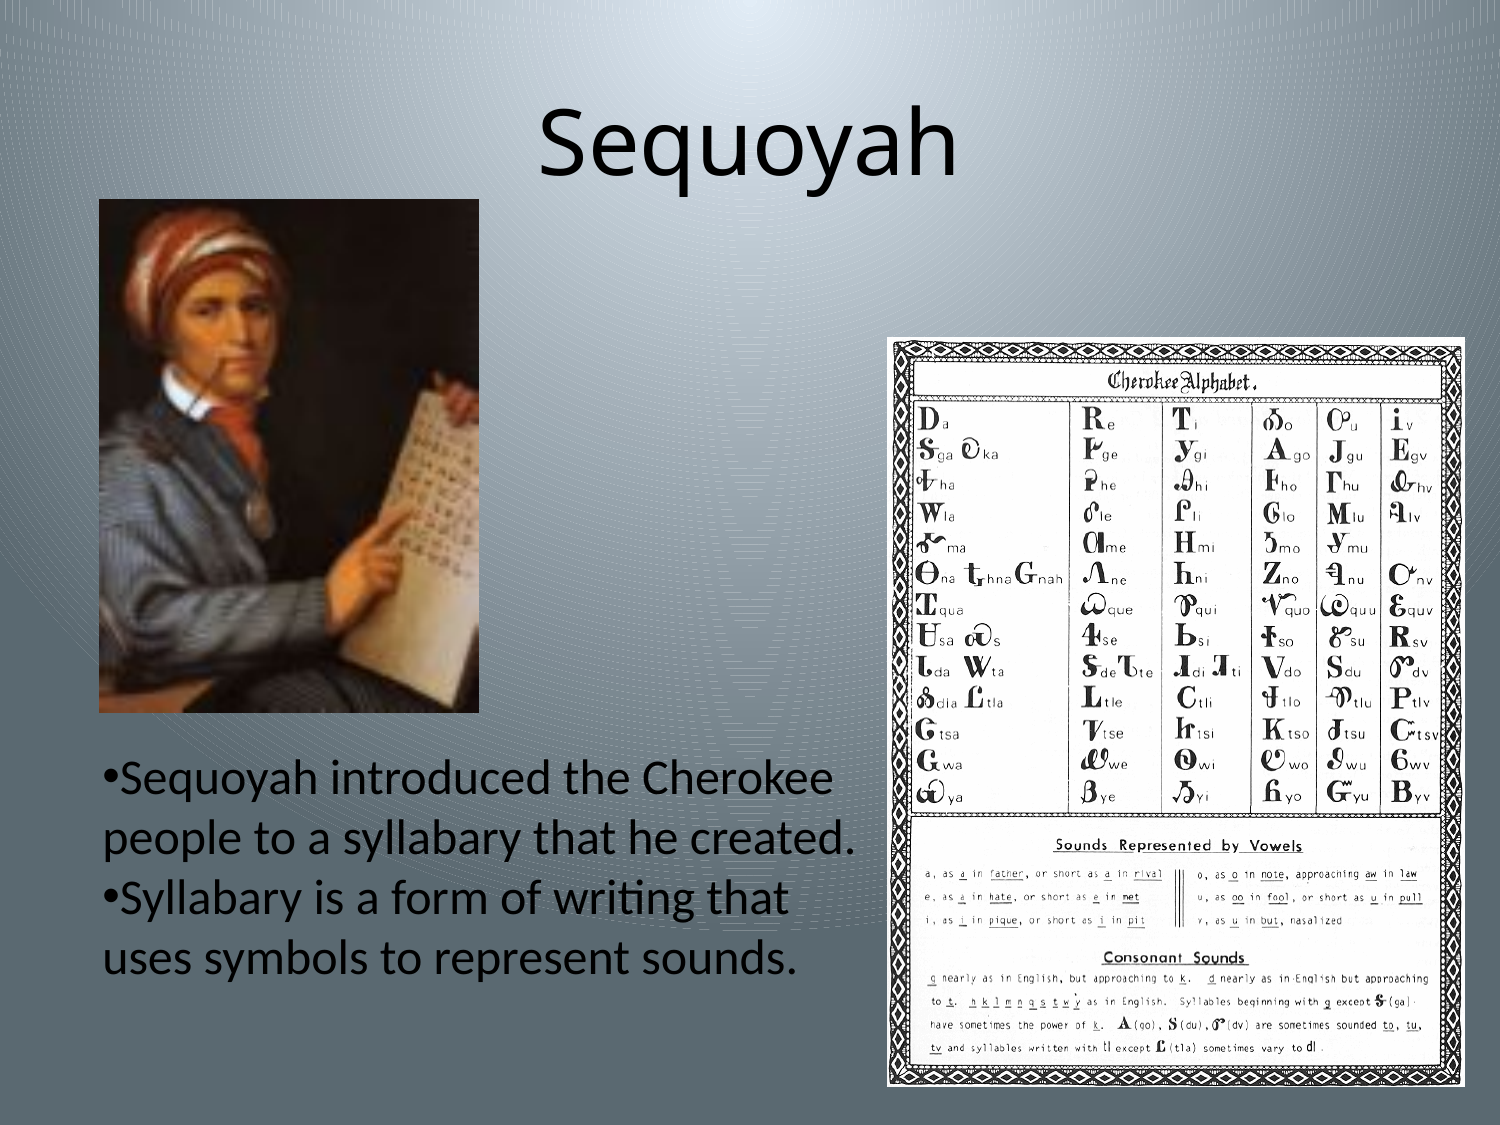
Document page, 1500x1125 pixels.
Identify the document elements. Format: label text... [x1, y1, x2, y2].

text_box Sequoyah introduced the Cherokee people to a syllabary that he created. Syllabary is a form of writing that uses symbols to represent sounds. [87, 737, 875, 1038]
picture [887, 337, 1465, 1087]
title Sequoyah [75, 45, 1425, 233]
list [99, 199, 479, 713]
